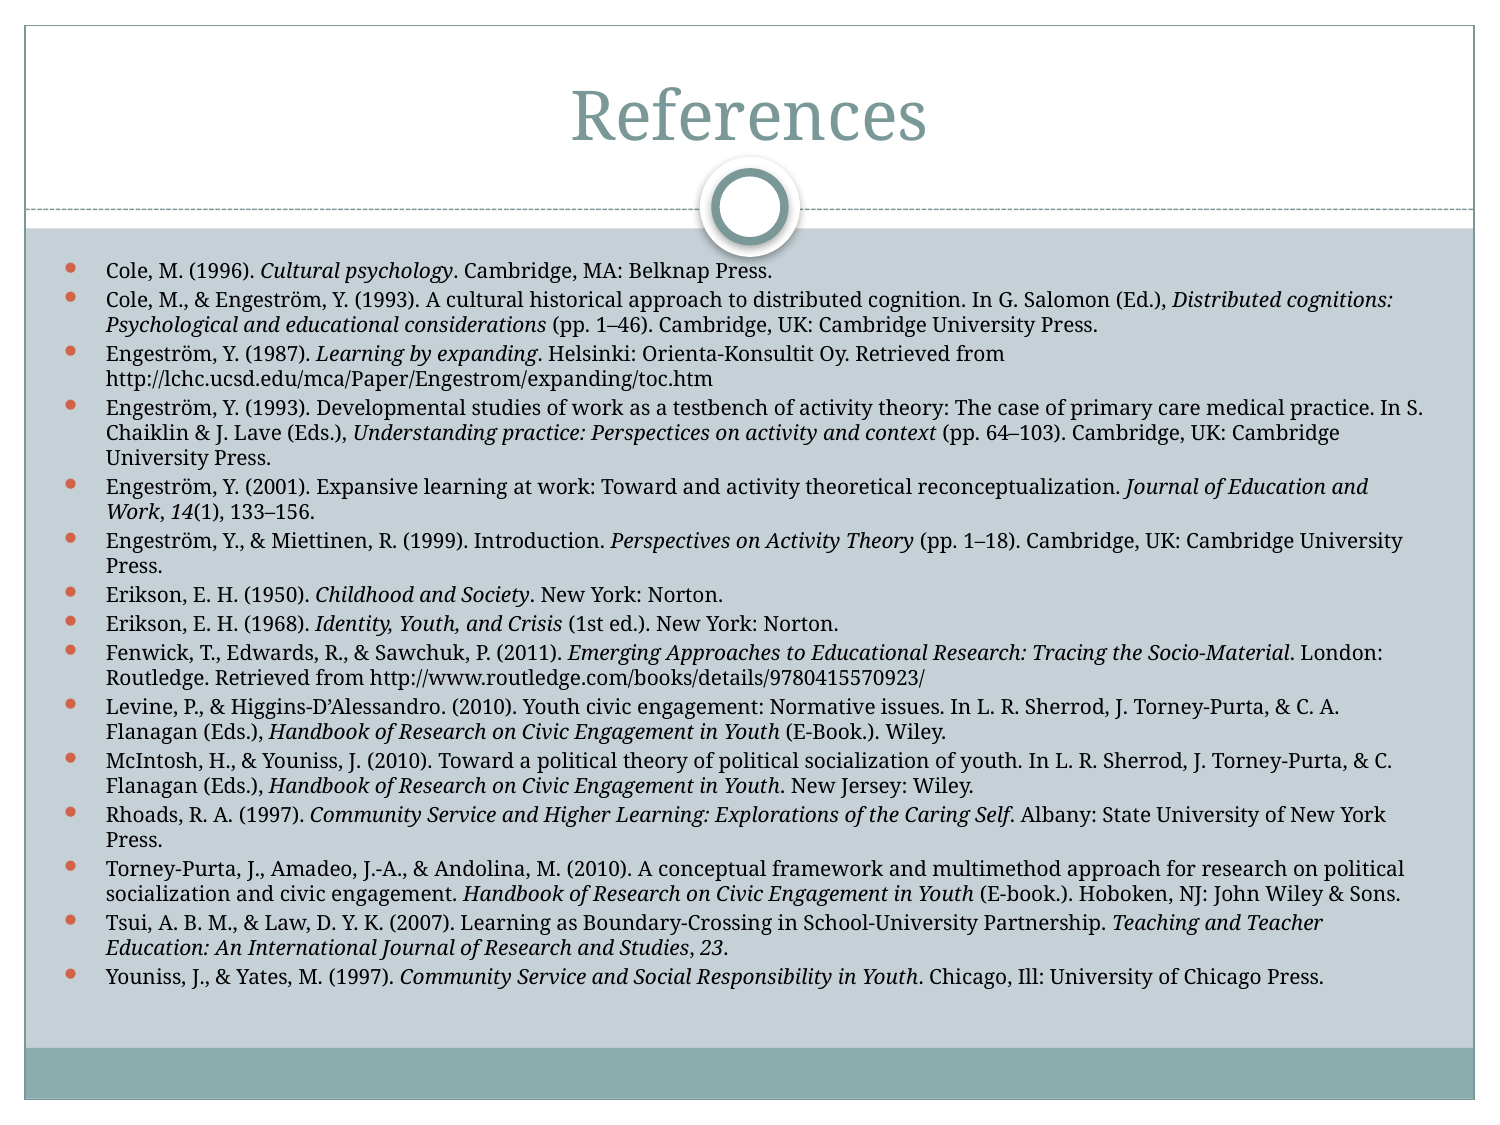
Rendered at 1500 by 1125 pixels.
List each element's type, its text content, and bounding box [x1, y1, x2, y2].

title References [49, 37, 1450, 162]
list Cole, M. (1996). Cultural psychology. Cambridge, MA: Belknap Press. Cole, M., & Engeström, Y. (1993). A cultural historical approach to distributed cognition. In G. Salomon (Ed.), Distributed cognitions: Psychological and educational considerations (pp. 1–46). Cambridge, UK: Cambridge University Press. Engeström, Y. (1987). Learning by expanding. Helsinki: Orienta-Konsultit Oy. Retrieved from http://lchc.ucsd.edu/mca/Paper/Engestrom/expanding/toc.htm Engeström, Y. (1993). Developmental studies of work as a testbench of activity theory: The case of primary care medical practice. In S. Chaiklin & J. Lave (Eds.), Understanding practice: Perspectices on activity and context (pp. 64–103). Cambridge, UK: Cambridge University Press. Engeström, Y. (2001). Expansive learning at work: Toward and activity theoretical reconceptualization. Journal of Education and Work, 14(1), 133–156. Engeström, Y., & Miettinen, R. (1999). Introduction. Perspectives on Activity Theory (pp. 1–18). Cambridge, UK: Cambridge University Press. Erikson, E. H. (1950). Childhood and Society. New York: Norton. Erikson, E. H. (1968). Identity, Youth, and Crisis (1st ed.). New York: Norton. Fenwick, T., Edwards, R., & Sawchuk, P. (2011). Emerging Approaches to Educational Research: Tracing the Socio-Material. London: Routledge. Retrieved from http://www.routledge.com/books/details/9780415570923/ Levine, P., & Higgins-D’Alessandro. (2010). Youth civic engagement: Normative issues. In L. R. Sherrod, J. Torney-Purta, & C. A. Flanagan (Eds.), Handbook of Research on Civic Engagement in Youth (E-Book.). Wiley. McIntosh, H., & Youniss, J. (2010). Toward a political theory of political socialization of youth. In L. R. Sherrod, J. Torney-Purta, & C. Flanagan (Eds.), Handbook of Research on Civic Engagement in Youth. New Jersey: Wiley. Rhoads, R. A. (1997). Community Service and Higher Learning: Explorations of the Caring Self. Albany: State University of New York Press. Torney-Purta, J., Amadeo, J.-A., & Andolina, M. (2010). A conceptual framework and multimethod approach for research on political socialization and civic engagement. Handbook of Research on Civic Engagement in Youth (E-book.). Hoboken, NJ: John Wiley & Sons. Tsui, A. B. M., & Law, D. Y. K. (2007). Learning as Boundary-Crossing in School-University Partnership. Teaching and Teacher Education: An International Journal of Research and Studies, 23. Youniss, J., & Yates, M. (1997). Community Service and Social Responsibility in Youth. Chicago, Ill: University of Chicago Press. [49, 250, 1445, 1001]
